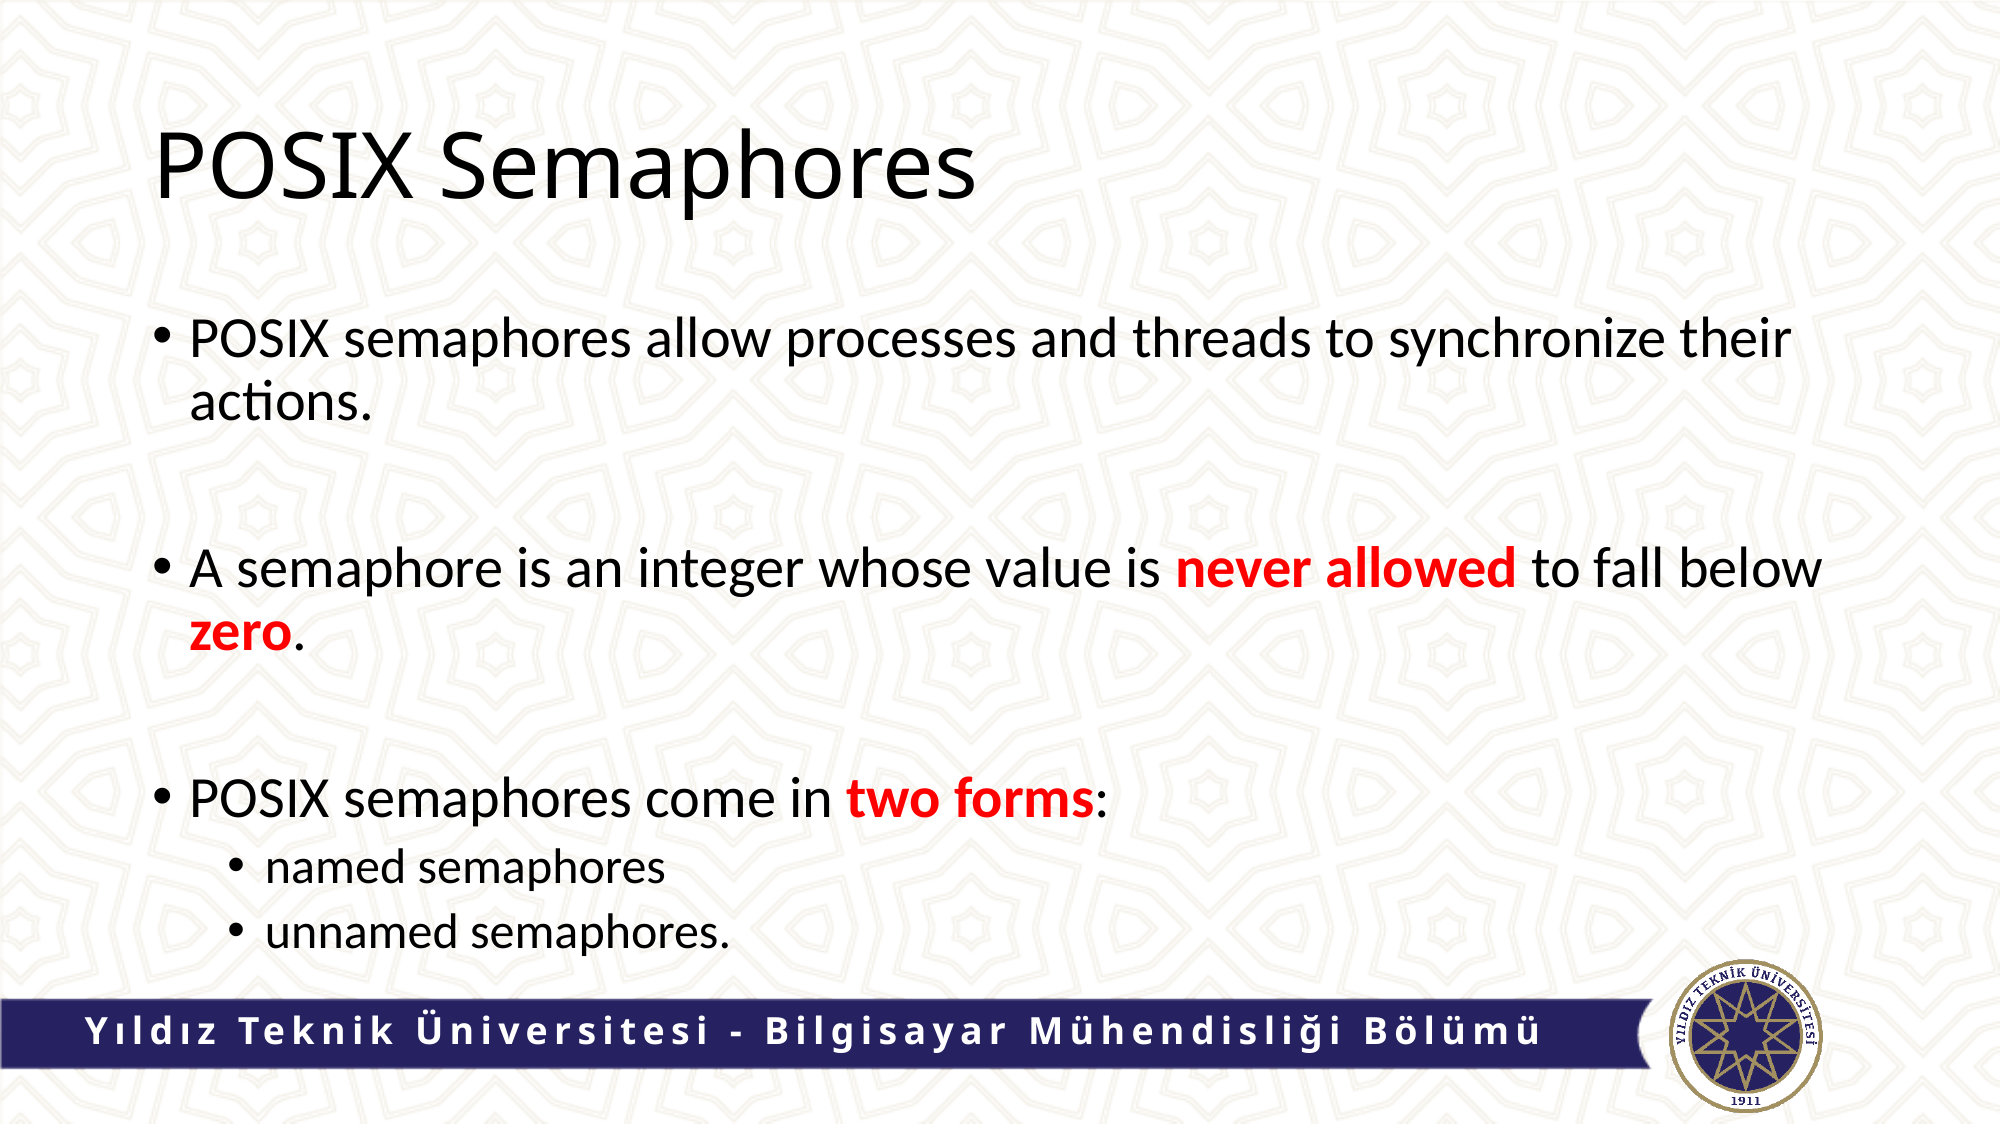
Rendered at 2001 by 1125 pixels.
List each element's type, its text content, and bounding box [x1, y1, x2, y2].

footer Yıldız Teknik Üniversitesi - Bilgisayar Mühendisliği Bölümü [0, 997, 1628, 1069]
title POSIX Semaphores [137, 59, 1863, 278]
picture [0, 0, 2000, 1125]
list POSIX semaphores allow processes and threads to synchronize their actions. A semaphore is an integer whose value is never allowed to fall below zero. POSIX semaphores come in two forms: named semaphores unnamed semaphores. [137, 299, 1863, 982]
